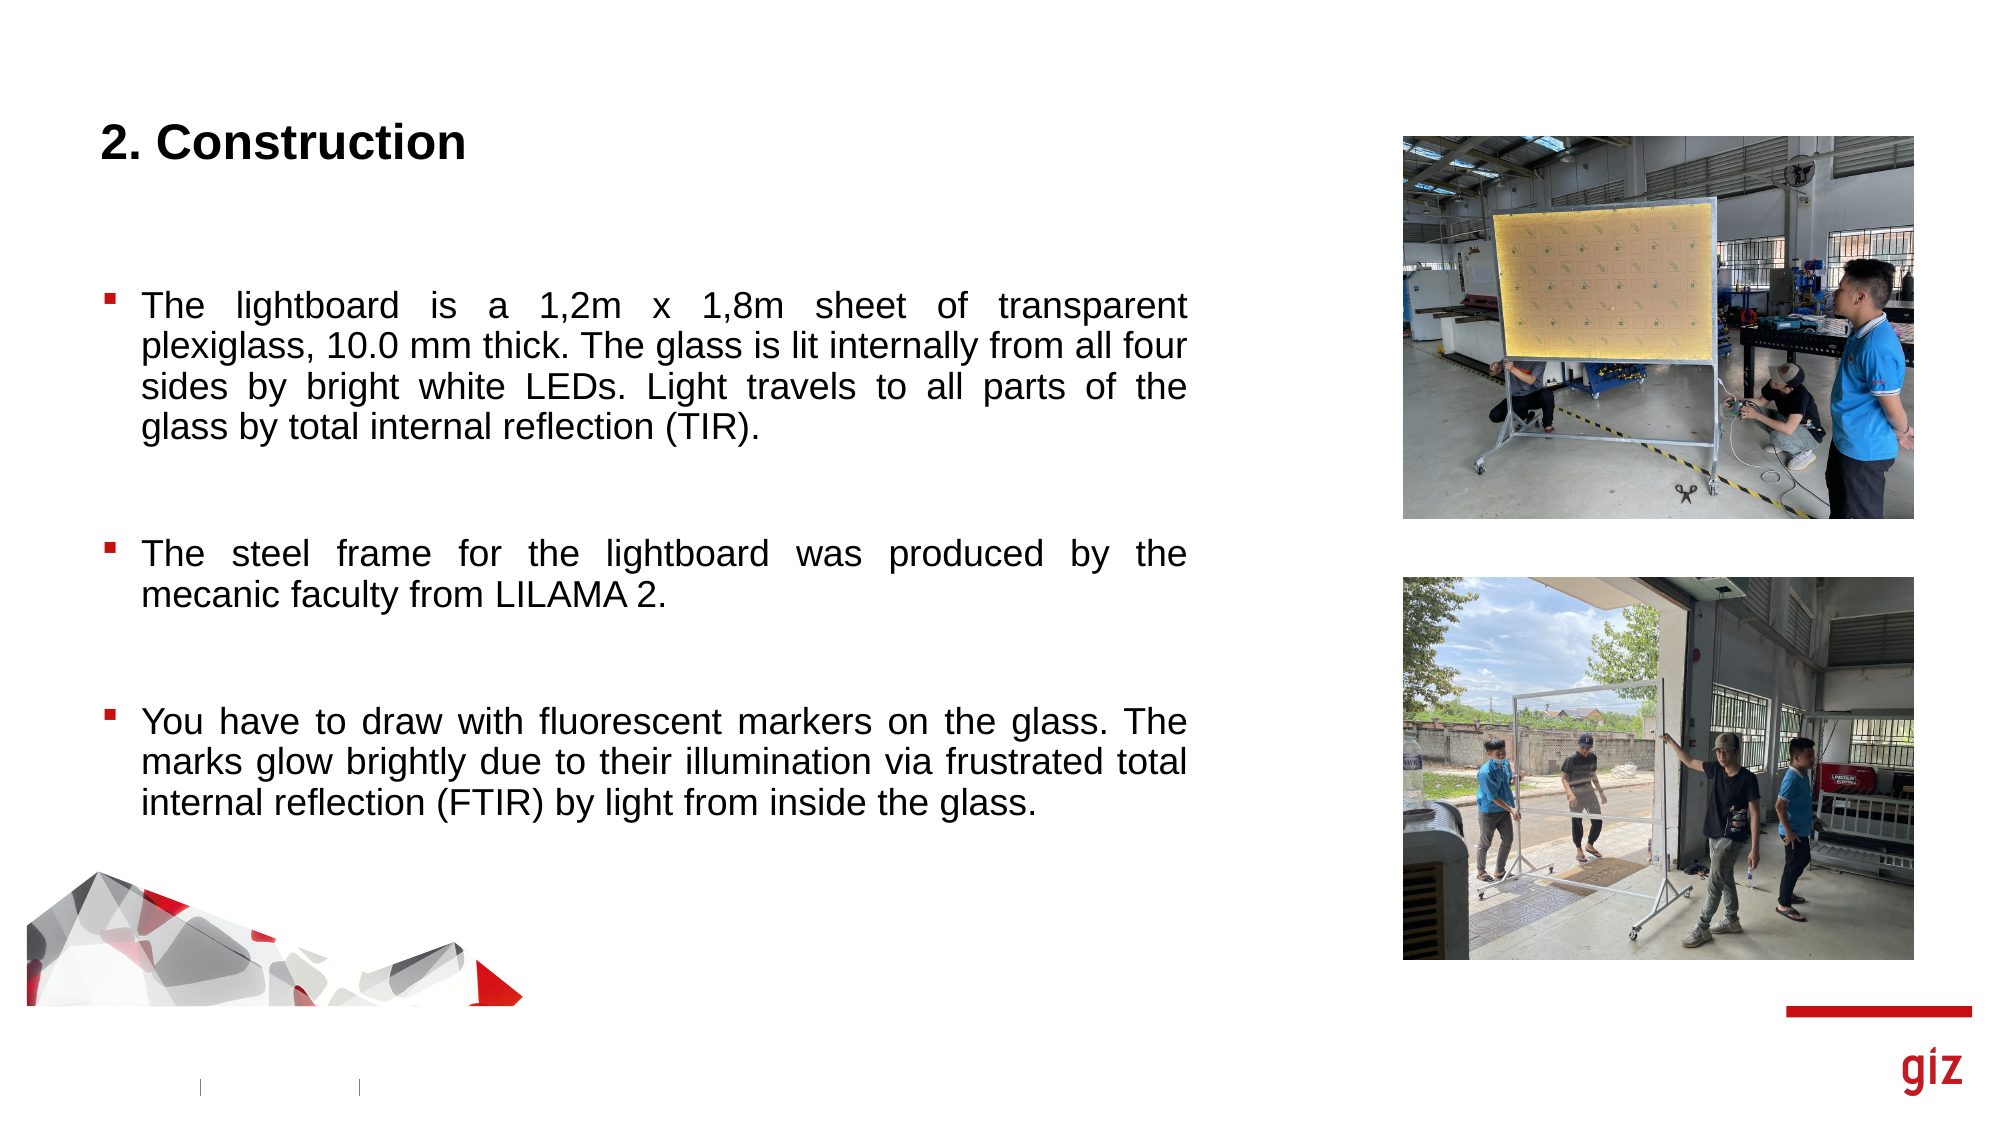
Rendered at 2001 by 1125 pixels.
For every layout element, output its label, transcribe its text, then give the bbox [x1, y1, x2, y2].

picture [104, 873, 447, 1007]
title 2. Construction [100, 52, 1975, 171]
picture [455, 942, 535, 1007]
picture [1901, 1045, 1969, 1098]
picture [26, 872, 97, 1007]
picture [1403, 577, 1914, 960]
list The lightboard is a 1,2m x 1,8m sheet of transparent plexiglass, 10.0 mm thick. The glass is lit internally from all four sides by bright white LEDs. Light travels to all parts of the glass by total internal reflection (TIR). The steel frame for the lightboard was produced by the mecanic faculty from LILAMA 2. You have to draw with fluorescent markers on the glass. The marks glow brightly due to their illumination via frustrated total internal reflection (FTIR) by light from inside the glass. [86, 216, 1204, 841]
picture [1403, 136, 1914, 519]
